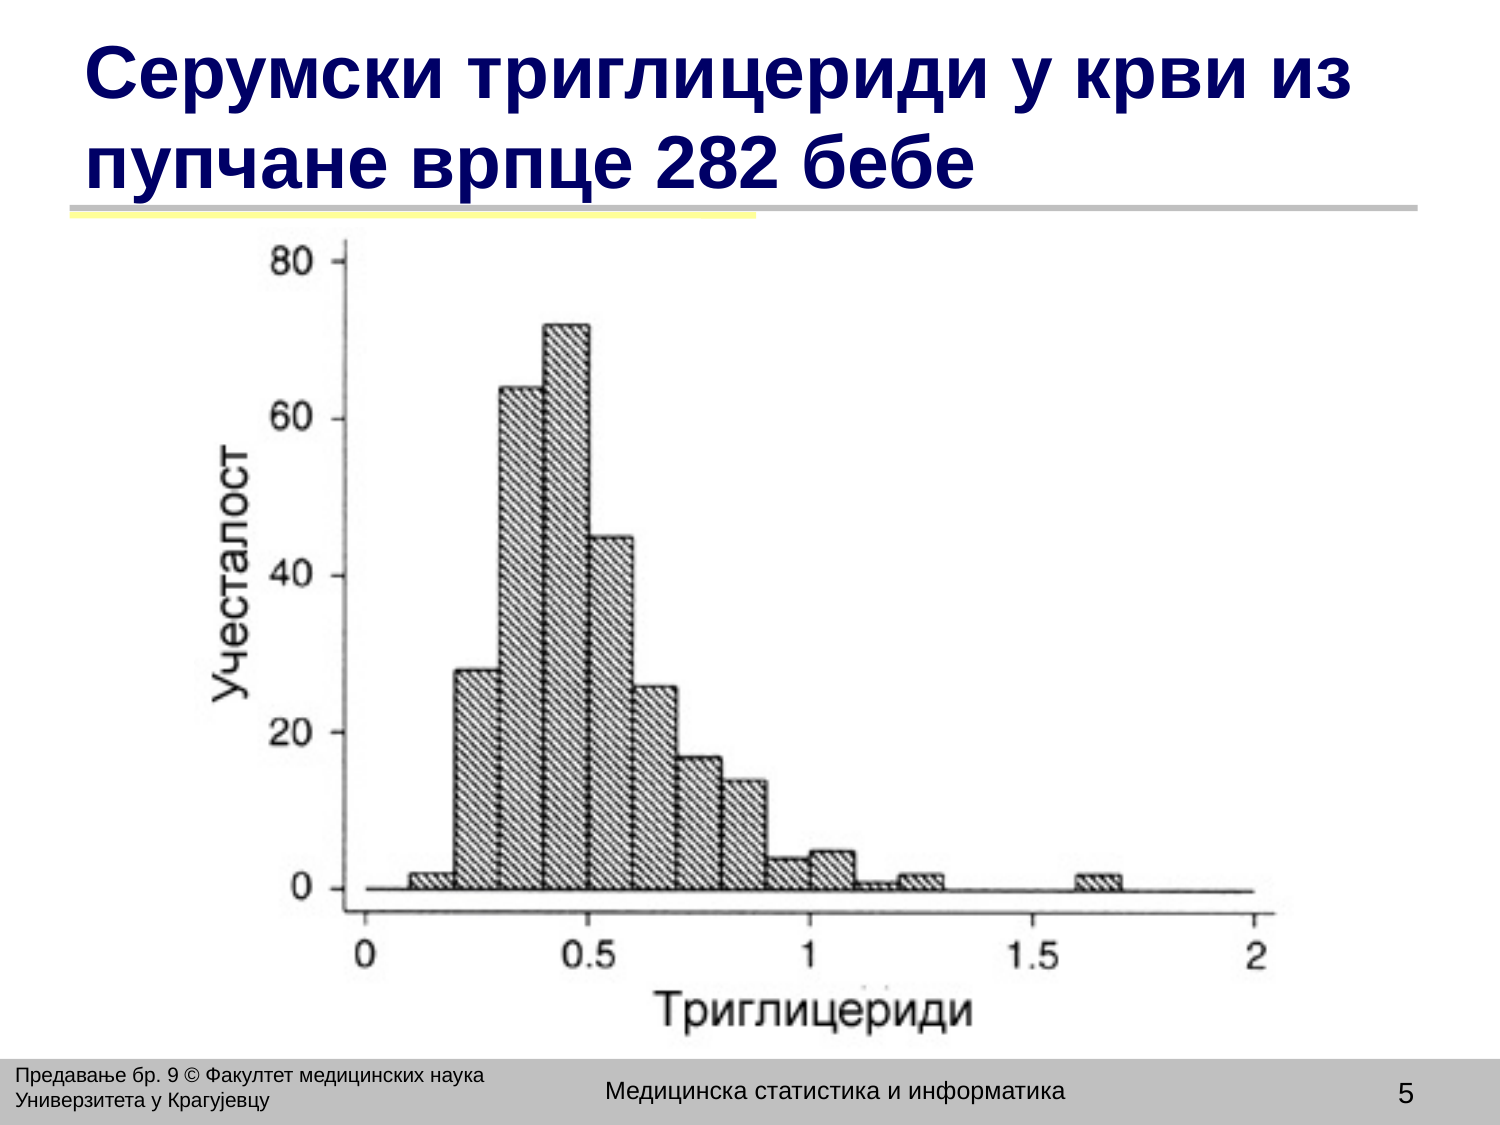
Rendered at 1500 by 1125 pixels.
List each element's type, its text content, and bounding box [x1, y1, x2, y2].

title Серумски триглицериди у крви из пупчане врпце 282 бебе [69, 19, 1426, 208]
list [194, 226, 1294, 1051]
footer Медицинска статистика и информатика [512, 1066, 1160, 1125]
slide_number 5 [1164, 1066, 1430, 1125]
slide_number Предавање бр. 9 © Факултет медицинских наука Универзитета у Крагујевцу [0, 1053, 611, 1108]
